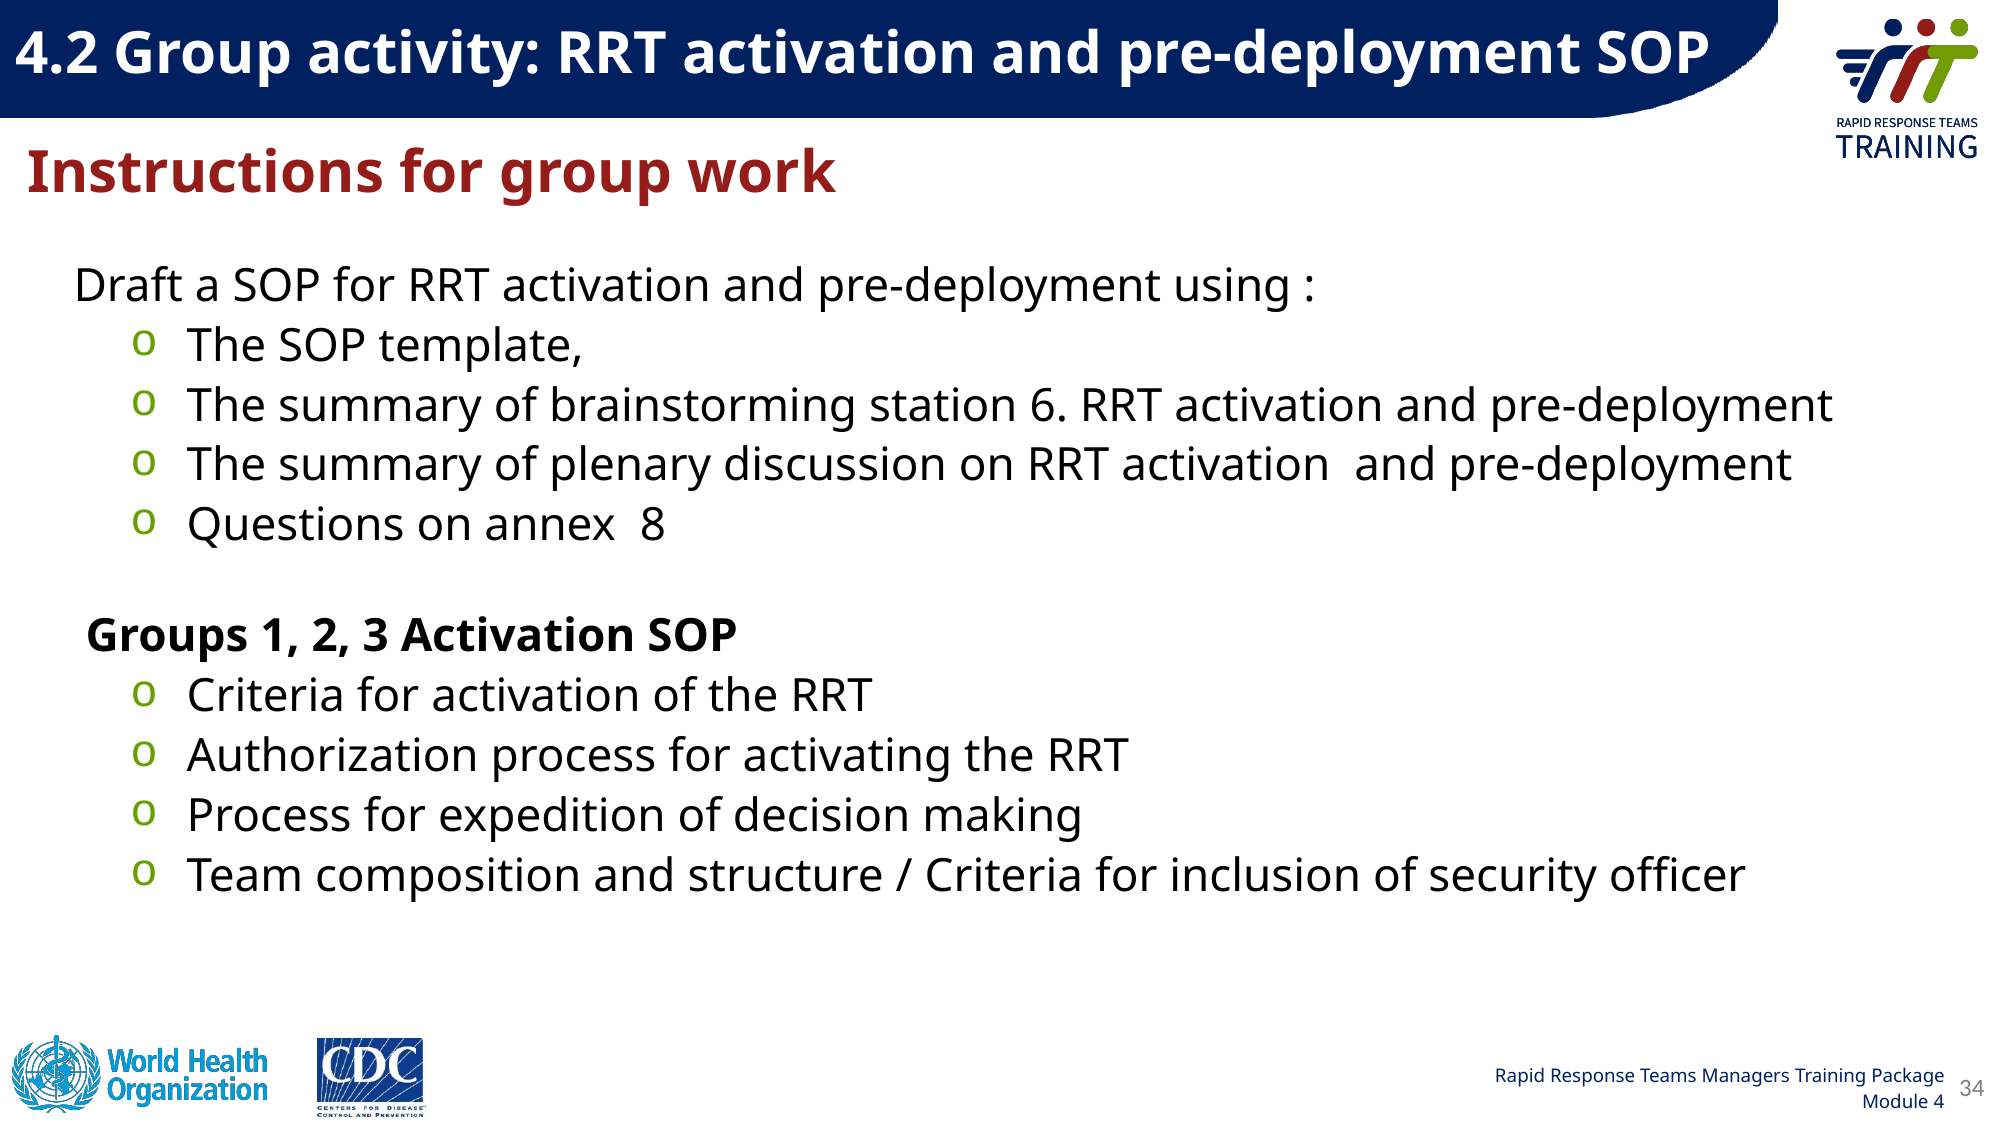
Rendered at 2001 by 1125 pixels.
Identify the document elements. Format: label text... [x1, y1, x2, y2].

slide_number 34 [1917, 1064, 2000, 1125]
title Instructions for group work [19, 119, 1119, 228]
text_box 4.2 Group activity: RRT activation and pre-deployment SOP ​ [7, 7, 1883, 93]
picture [22, 1062, 26, 1077]
picture [12, 1083, 48, 1113]
picture [46, 1056, 54, 1062]
picture [317, 1038, 426, 1117]
picture [34, 1054, 43, 1078]
picture [36, 1088, 78, 1105]
list Draft a SOP for RRT activation and pre-deployment using : The SOP template, The summary of brainstorming station 6. RRT activation and pre-deployment The summary of plenary discussion on RRT activation and pre-deployment Questions on annex 8 Groups 1, 2, 3 Activation SOP Criteria for activation of the RRT Authorization process for activating the RRT Process for expedition of decision making Team composition and structure / Criteria for inclusion of security officer [53, 253, 1949, 1019]
picture [1835, 19, 1978, 167]
picture [71, 1053, 90, 1091]
picture [0, 0, 1778, 118]
picture [40, 1062, 47, 1070]
picture [59, 1035, 267, 1113]
picture [50, 1108, 62, 1113]
picture [24, 1054, 36, 1087]
picture [30, 1083, 37, 1091]
picture [12, 1035, 54, 1068]
